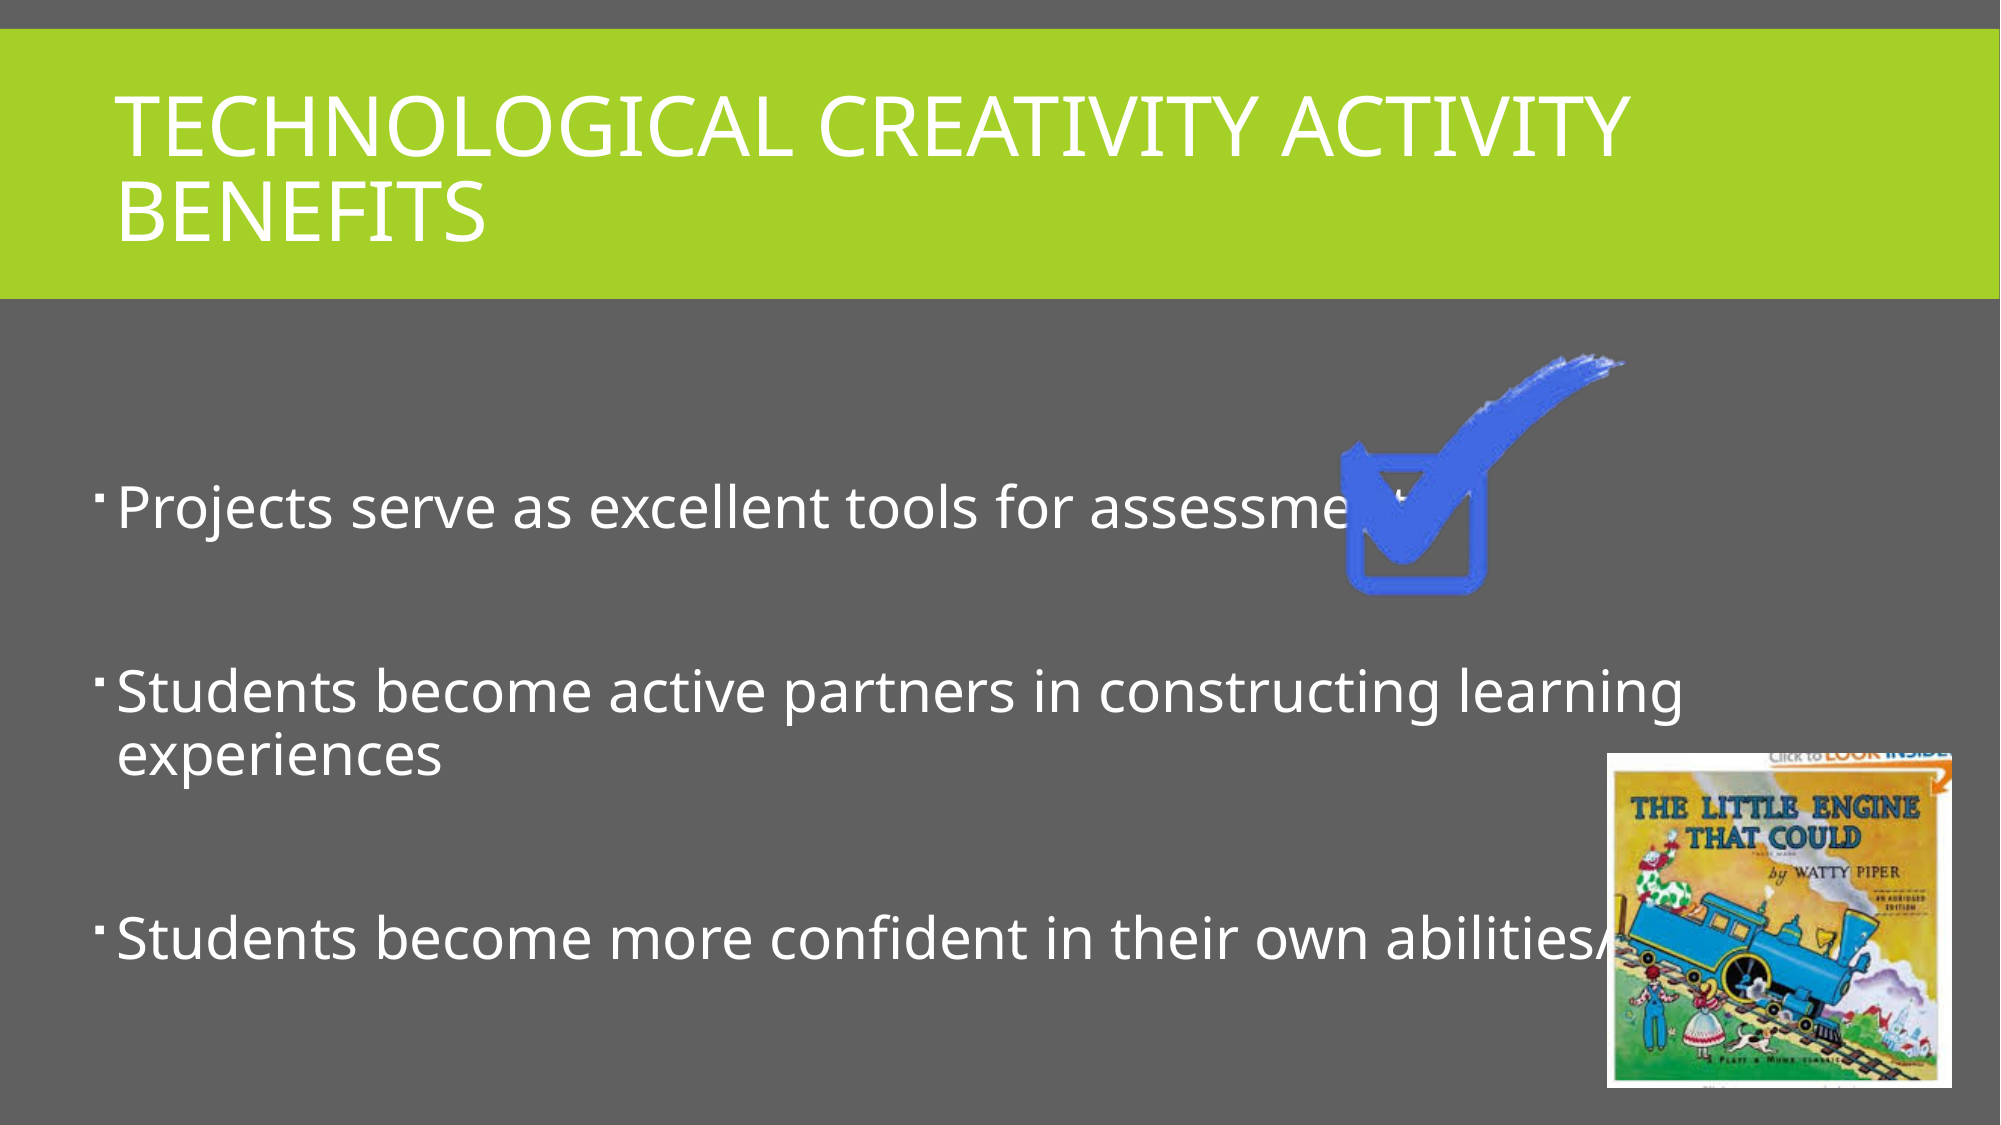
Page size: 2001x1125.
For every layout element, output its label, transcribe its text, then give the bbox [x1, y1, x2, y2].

picture [1304, 285, 1674, 656]
list Projects serve as excellent tools for assessment Students become active partners in constructing learning experiences Students become more confident in their own abilities/voices [71, 470, 1855, 953]
picture [1606, 753, 1952, 1088]
title Technological Creativity activity benefits [99, 49, 2000, 298]
